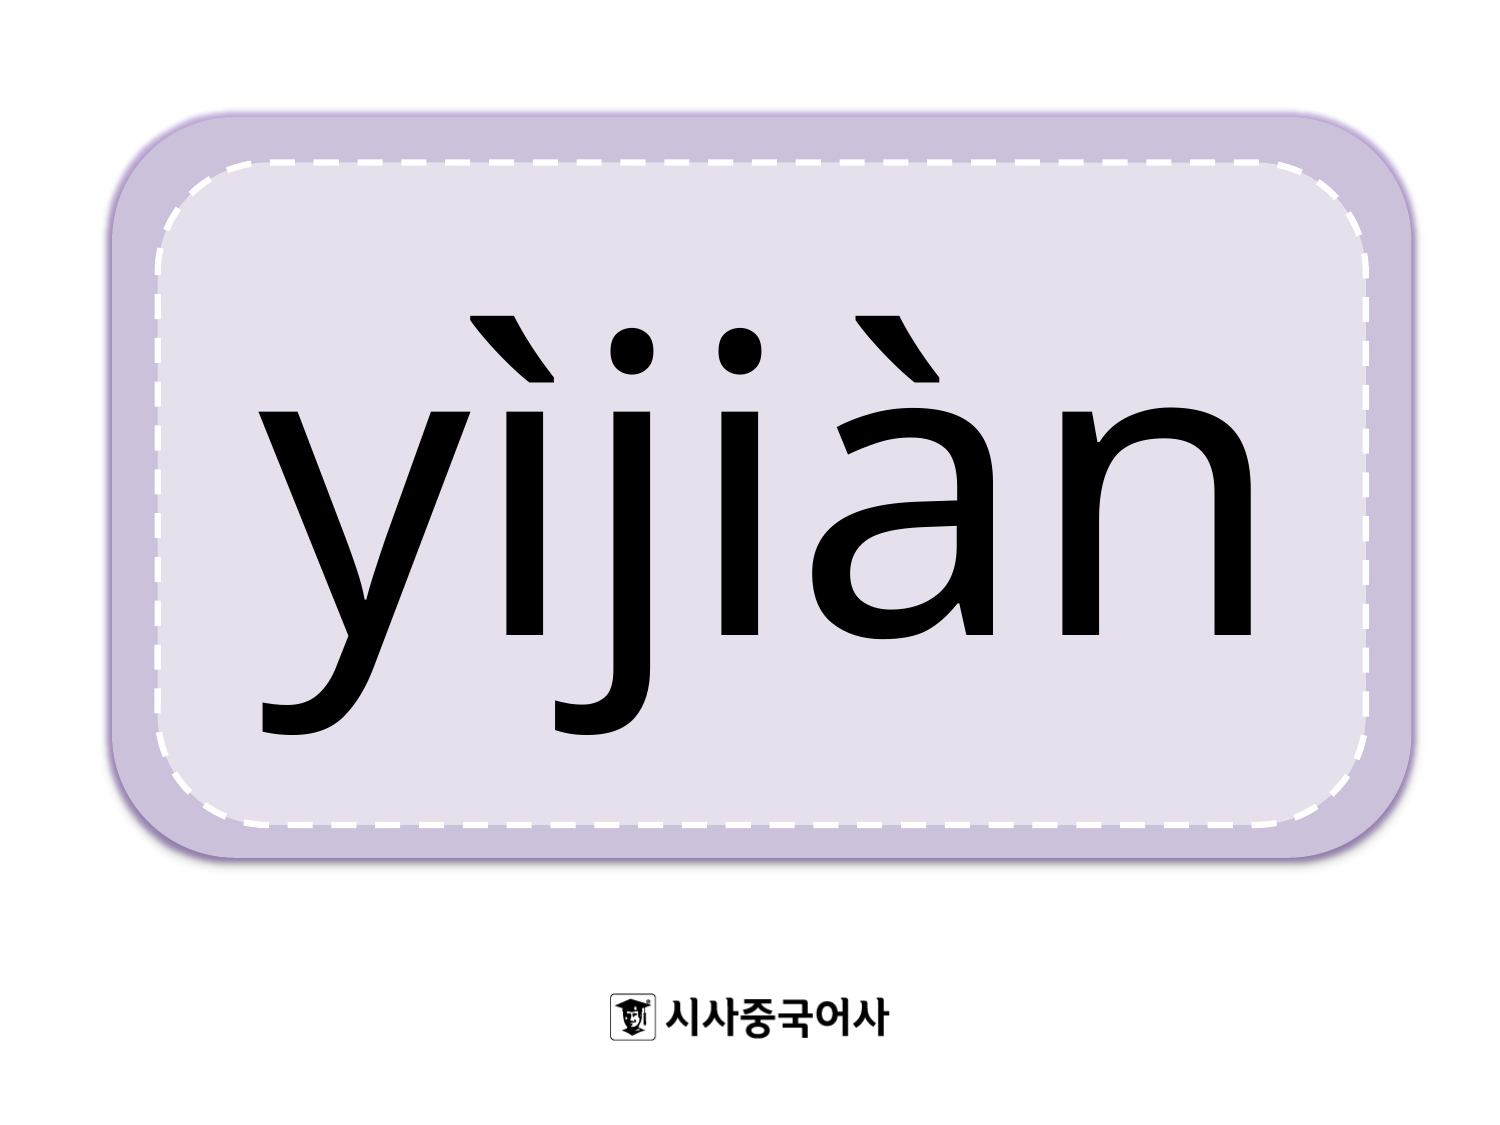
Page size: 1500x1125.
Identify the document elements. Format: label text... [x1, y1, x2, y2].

picture [602, 987, 898, 1047]
text_box yìjiàn [167, 137, 1376, 800]
